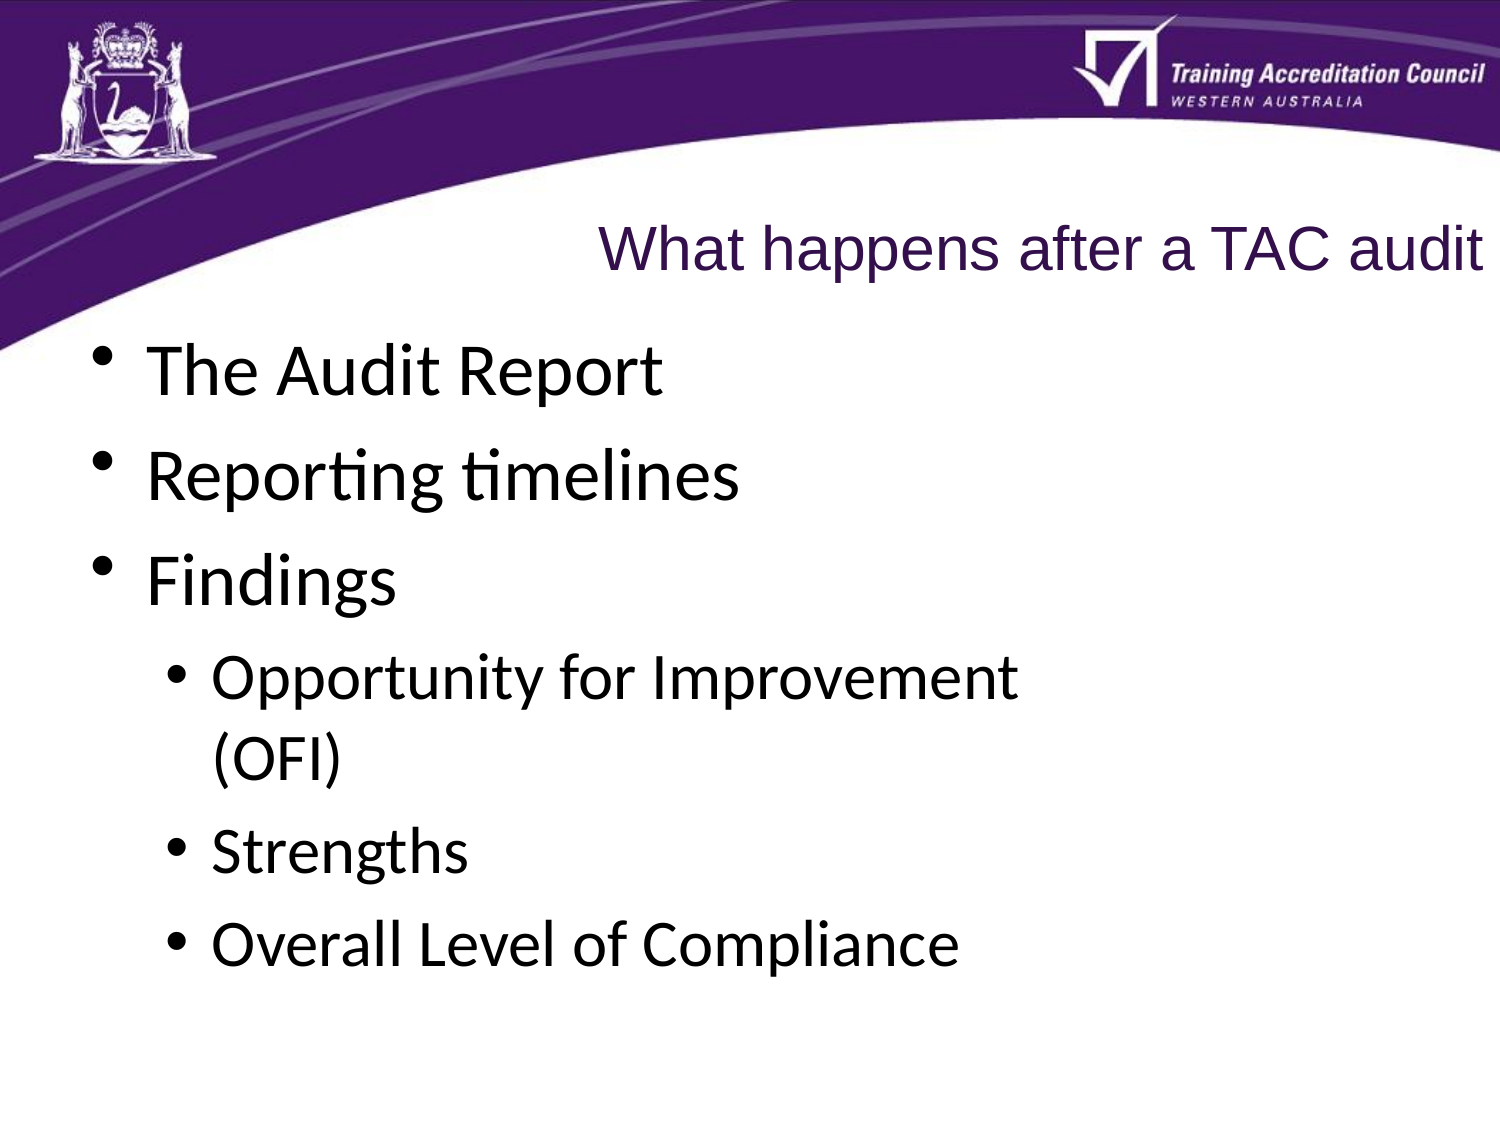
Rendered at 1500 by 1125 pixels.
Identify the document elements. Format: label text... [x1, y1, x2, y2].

picture [0, 0, 1500, 1125]
list The Audit Report Reporting timelines Findings Opportunity for Improvement (OFI) Strengths Overall Level of Compliance [75, 312, 1050, 1005]
title What happens after a TAC audit [450, 95, 1500, 395]
